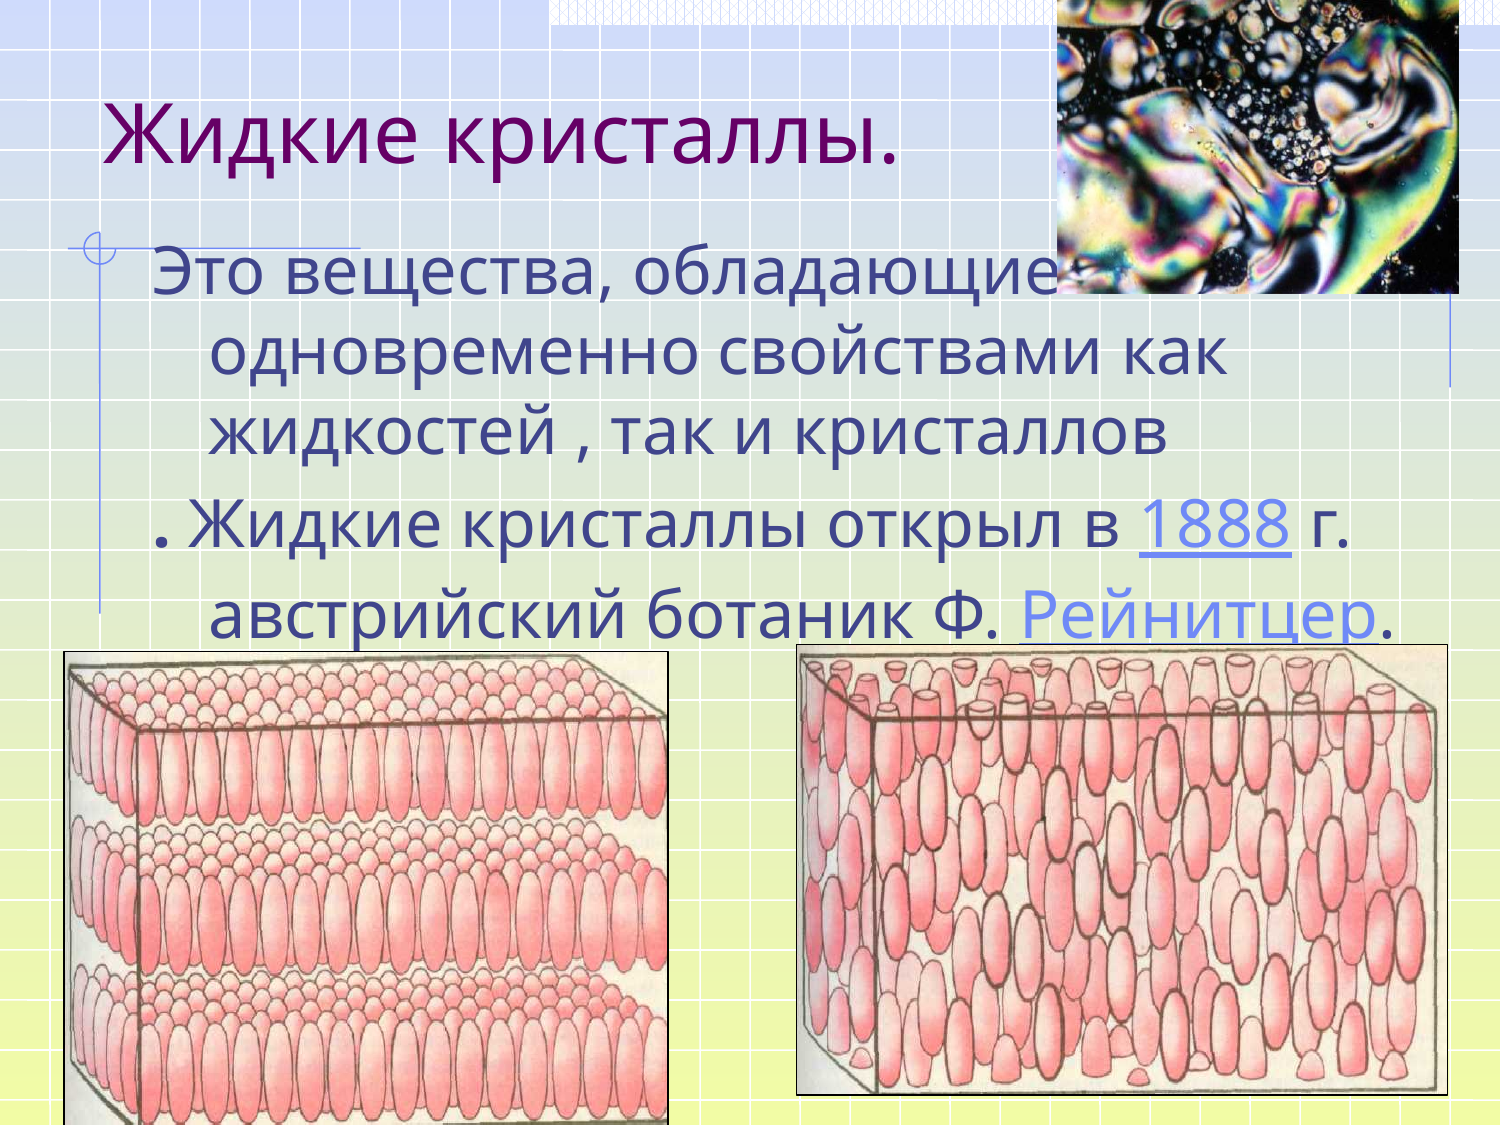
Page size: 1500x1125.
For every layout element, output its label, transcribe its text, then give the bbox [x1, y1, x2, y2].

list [64, 651, 668, 1125]
picture [796, 644, 1447, 1095]
picture [1056, 0, 1459, 294]
title Жидкие кристаллы. [88, 0, 1054, 188]
list Это вещества, обладающие одновременно свойствами как жидкостей , так и кристаллов . Жидкие кристаллы открыл в 1888 г. австрийский ботаник Ф. Рейнитцер. [137, 219, 1413, 988]
